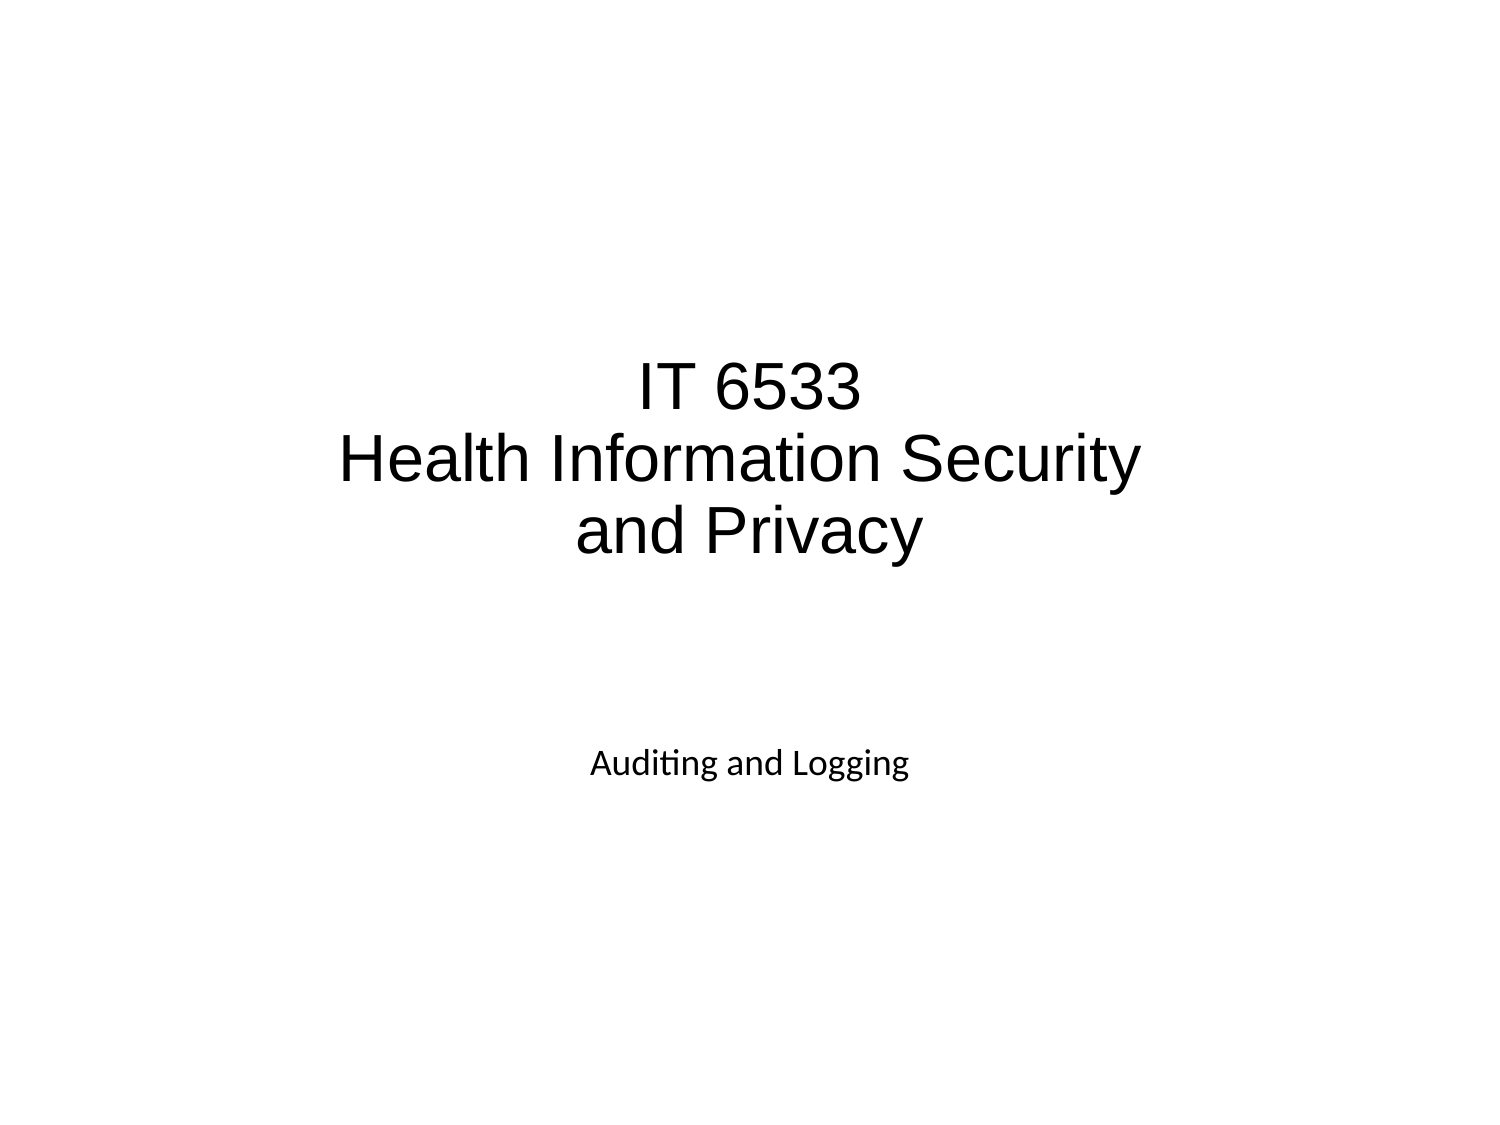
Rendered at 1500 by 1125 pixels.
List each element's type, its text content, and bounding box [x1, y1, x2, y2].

subtitle Auditing and Logging [225, 675, 1275, 963]
title IT 6533 Health Information Security and Privacy [187, 184, 1313, 576]
